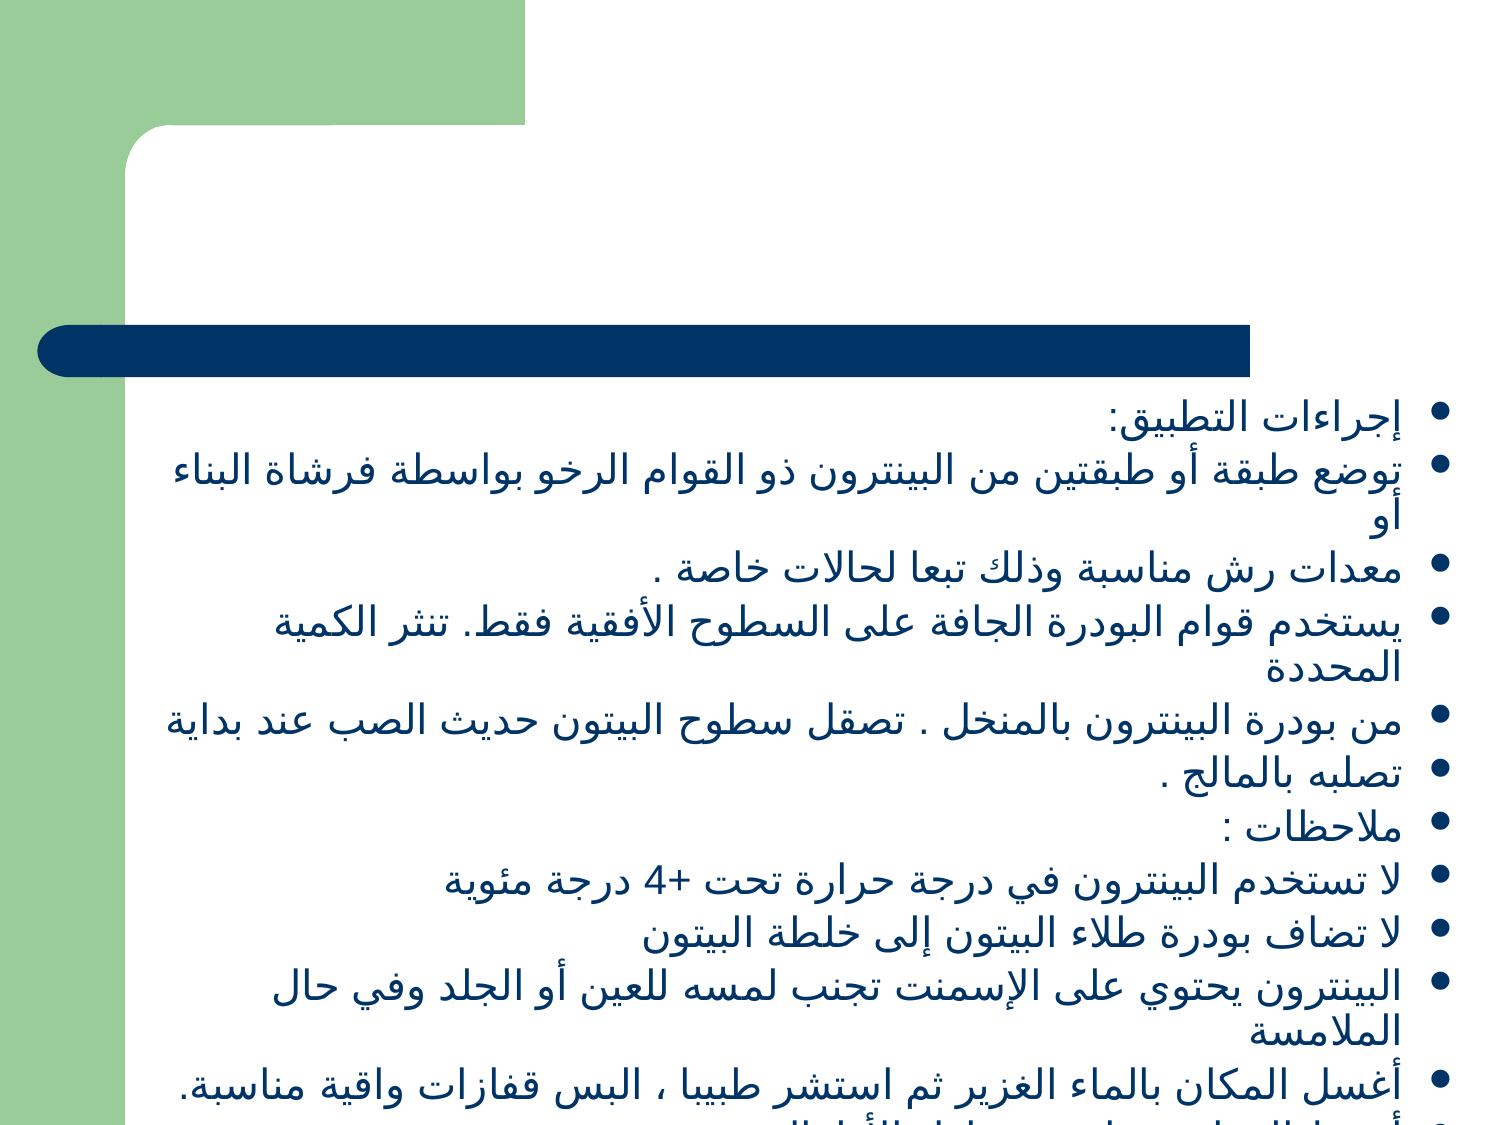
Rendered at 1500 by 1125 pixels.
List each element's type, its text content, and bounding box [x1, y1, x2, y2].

list إجراءات التطبيق: توضع طبقة أو طبقتين من البينترون ذو القوام الرخو بواسطة فرشاة البناء أو معدات رش مناسبة وذلك تبعا لحالات خاصة . يستخدم قوام البودرة الجافة على السطوح الأفقية فقط. تنثر الكمية المحددة من بودرة البينترون بالمنخل . تصقل سطوح البيتون حديث الصب عند بداية تصلبه بالمالج . ملاحظات : لا تستخدم البينترون في درجة حرارة تحت +4 درجة مئوية لا تضاف بودرة طلاء البيتون إلى خلطة البيتون البينترون يحتوي على الإسمنت تجنب لمسه للعين أو الجلد وفي حال الملامسة أغسل المكان بالماء الغزير ثم استشر طبيبا ، البس قفازات واقية مناسبة. أحفظ المواد بعيدا عن متناول الأطفال تعليمات الأمان: [137, 387, 1475, 1125]
